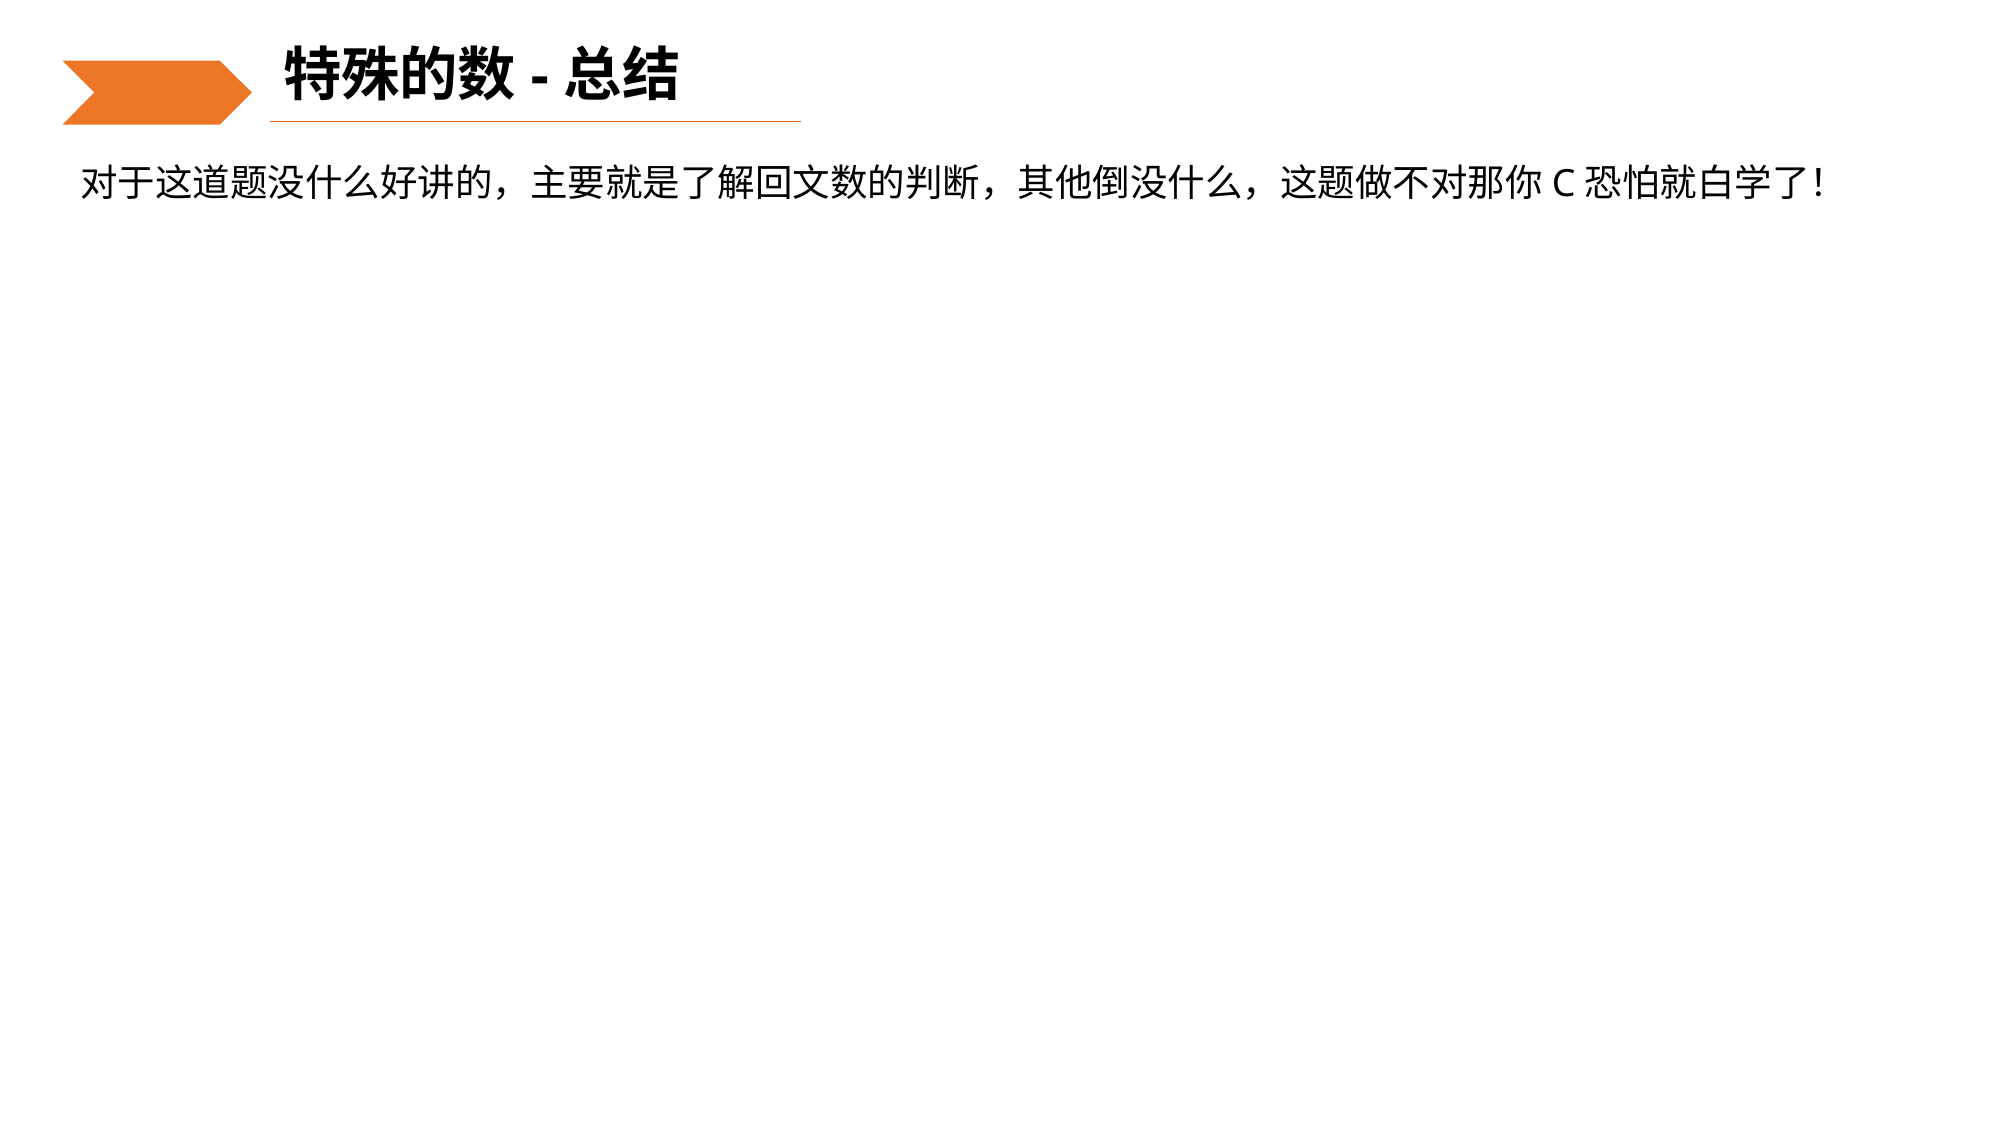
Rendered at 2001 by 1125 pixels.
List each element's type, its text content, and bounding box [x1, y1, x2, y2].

text_box 对于这道题没什么好讲的，主要就是了解回文数的判断，其他倒没什么，这题做不对那你C恐怕就白学了！ [65, 151, 1944, 212]
text_box 特殊的数-总结 [268, 29, 696, 115]
